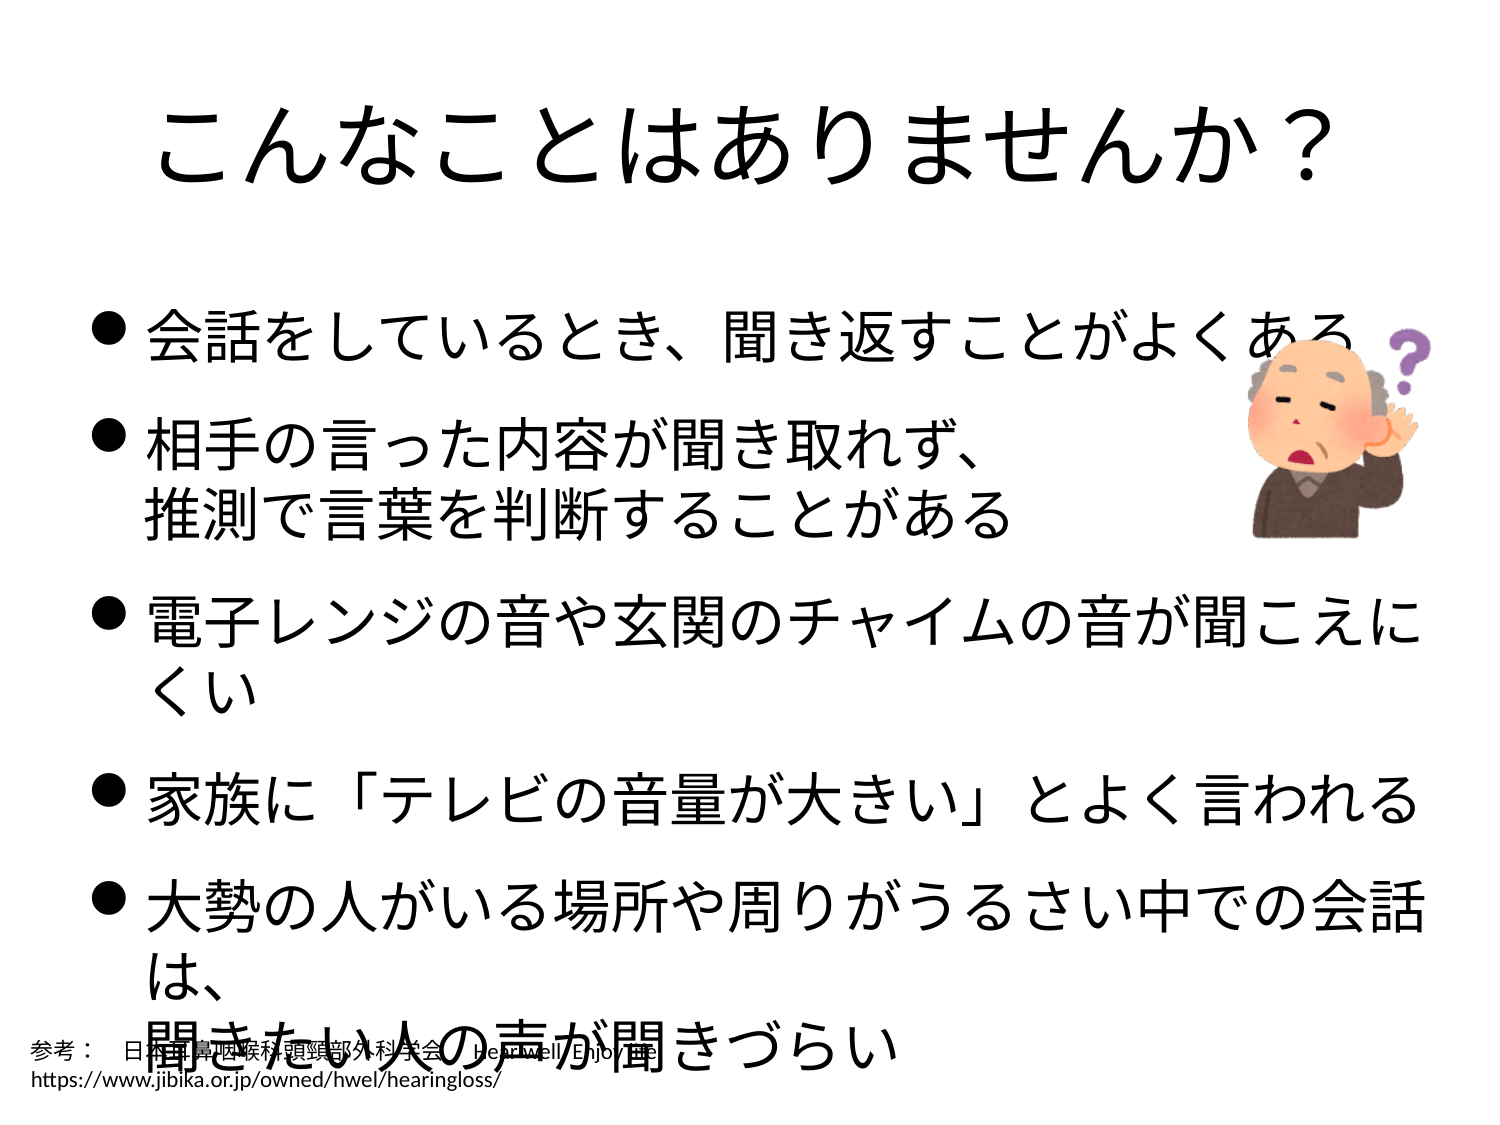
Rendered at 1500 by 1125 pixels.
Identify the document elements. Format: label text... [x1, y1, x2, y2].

text_box 会話をしているとき、聞き返すことがよくある 相手の言った内容が聞き取れず、 推測で言葉を判断することがある 電子レンジの音や玄関のチャイムの音が聞こえにくい 家族に「テレビの音量が大きい」とよく言われる 大勢の人がいる場所や周りがうるさい中での会話は、 聞きたい人の声が聞きづらい [72, 293, 1467, 1088]
picture [1224, 315, 1442, 548]
text_box こんなことはありませんか？ [103, 92, 1397, 278]
text_box 参考： 日本耳鼻咽喉科頭頸部外科学会 Hear well, Enjoy life https://www.jibika.or.jp/owned/hwel/hearingloss/ [16, 1029, 1484, 1100]
